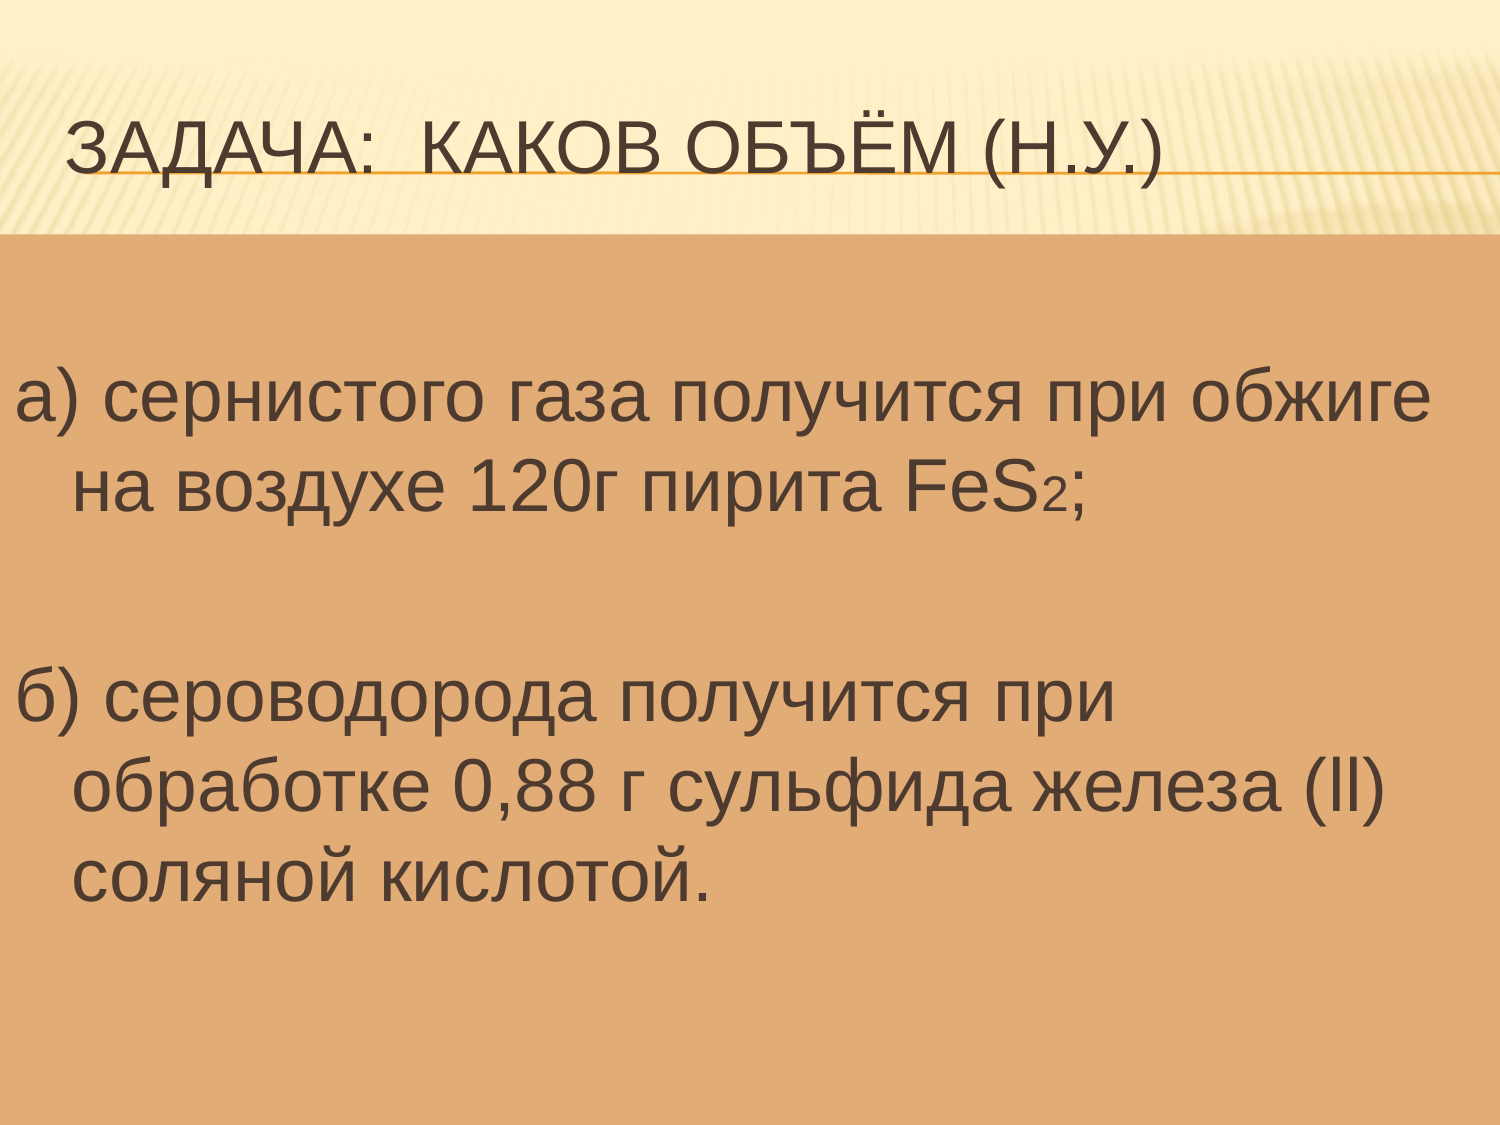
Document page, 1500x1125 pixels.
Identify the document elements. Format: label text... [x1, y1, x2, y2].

list а) сернистого газа получится при обжиге на воздухе 120г пирита FeS2; б) сероводорода получится при обработке 0,88 г сульфида железа (ll) соляной кислотой. [0, 234, 1500, 1125]
title Задача: Каков объём (н.у.) [50, 75, 1475, 213]
